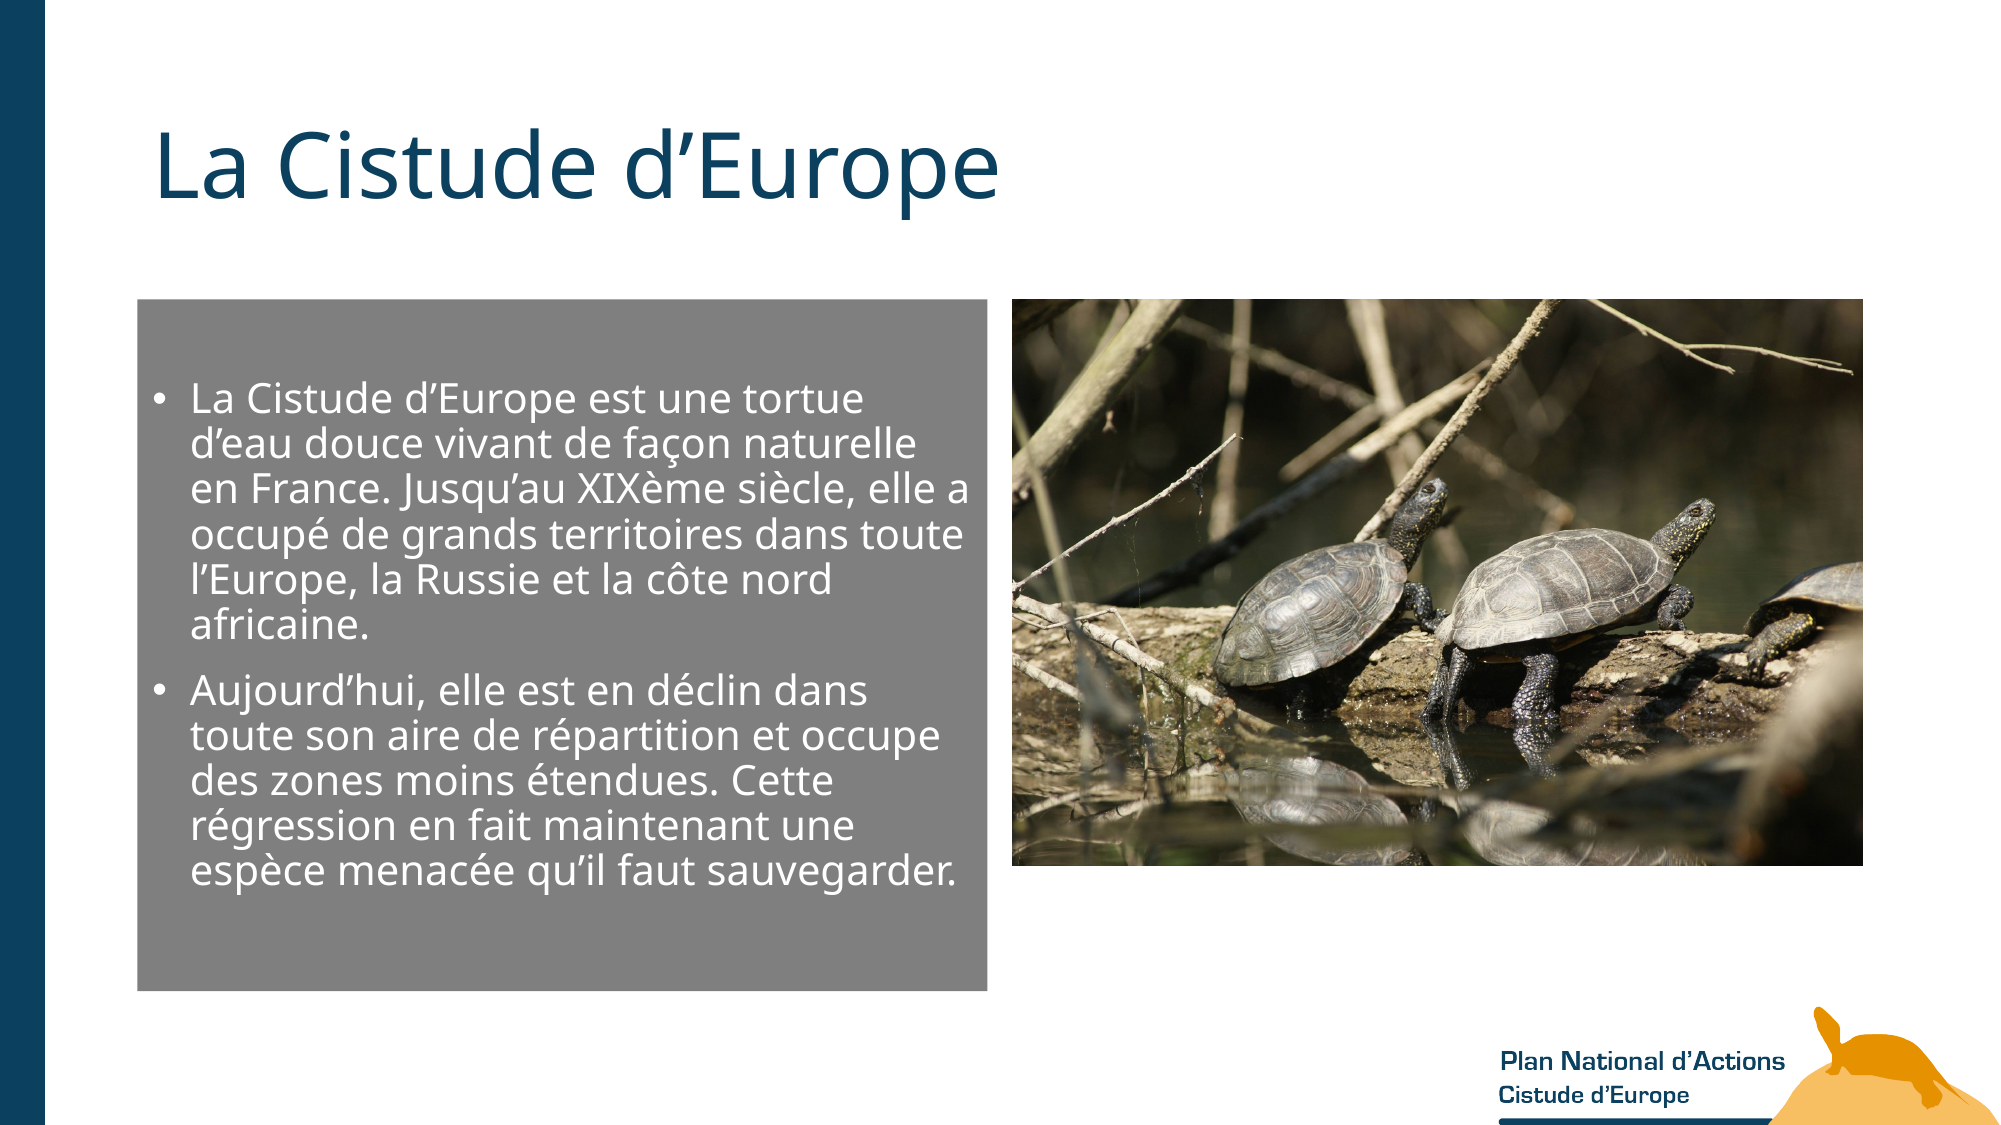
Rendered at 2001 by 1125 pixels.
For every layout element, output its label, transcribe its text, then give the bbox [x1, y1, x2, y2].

list La Cistude d’Europe est une tortue d’eau douce vivant de façon naturelle en France. Jusqu’au XIXème siècle, elle a occupé de grands territoires dans toute l’Europe, la Russie et la côte nord africaine. Aujourd’hui, elle est en déclin dans toute son aire de répartition et occupe des zones moins étendues. Cette régression en fait maintenant une espèce menacée qu’il faut sauvegarder. [137, 299, 988, 992]
picture [1489, 995, 2000, 1125]
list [1012, 299, 1863, 866]
title La Cistude d’Europe [137, 59, 1863, 278]
